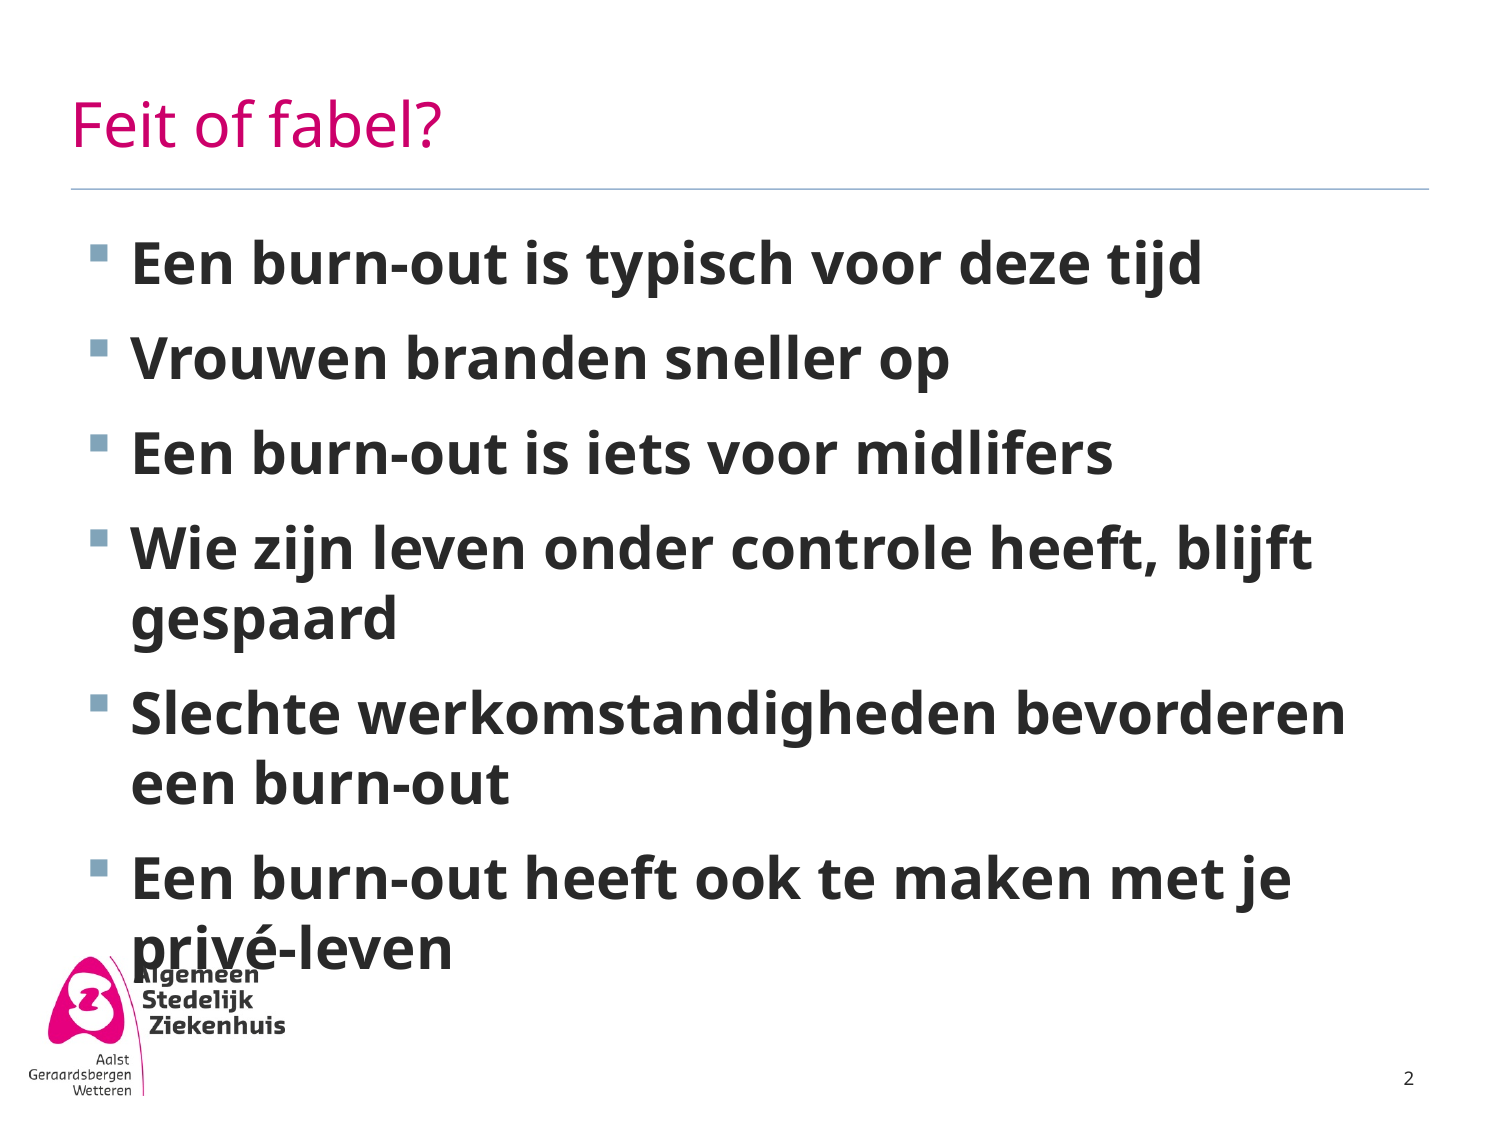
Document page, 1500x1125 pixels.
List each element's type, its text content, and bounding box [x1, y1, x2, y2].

title Feit of fabel? [70, 5, 1430, 162]
picture [29, 956, 285, 1096]
slide_number 2 [1079, 1059, 1430, 1098]
list Een burn-out is typisch voor deze tijd Vrouwen branden sneller op Een burn-out is iets voor midlifers Wie zijn leven onder controle heeft, blijft gespaard Slechte werkomstandigheden bevorderen een burn-out Een burn-out heeft ook te maken met je privé-leven [70, 218, 1430, 937]
